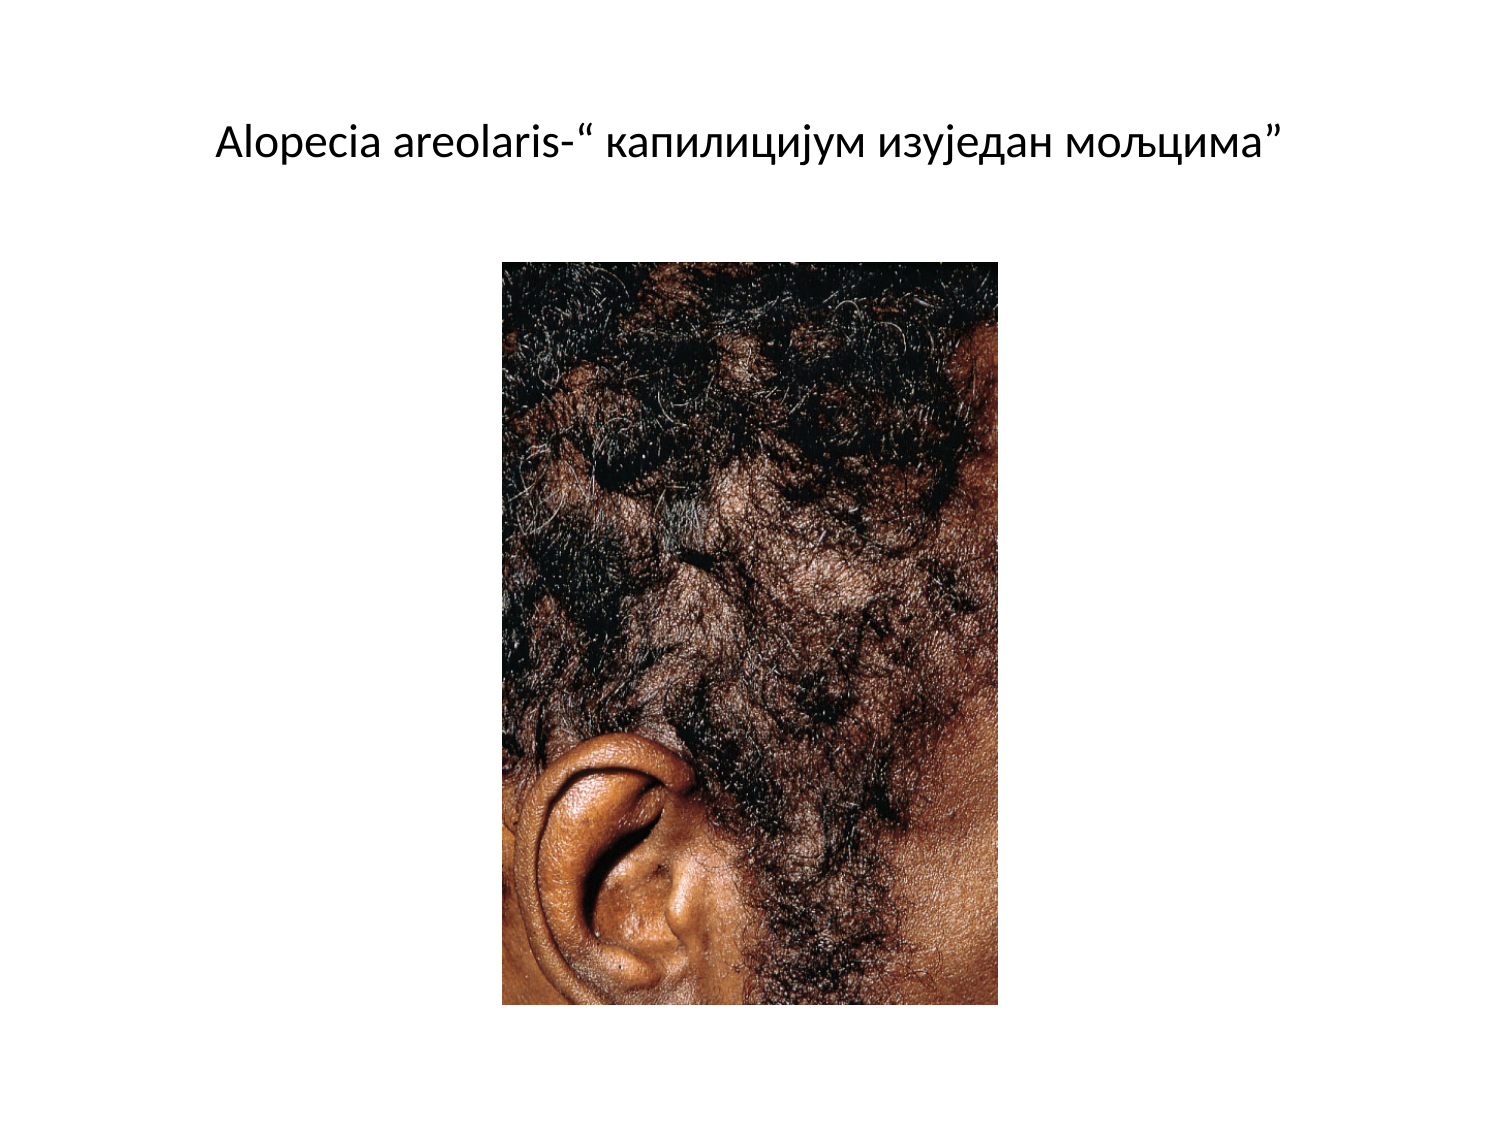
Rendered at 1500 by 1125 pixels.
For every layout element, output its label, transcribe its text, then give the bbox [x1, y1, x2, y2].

title Alopecia areolaris-“ капилицијум изуједан мољцима” [75, 45, 1425, 233]
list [502, 262, 998, 1006]
